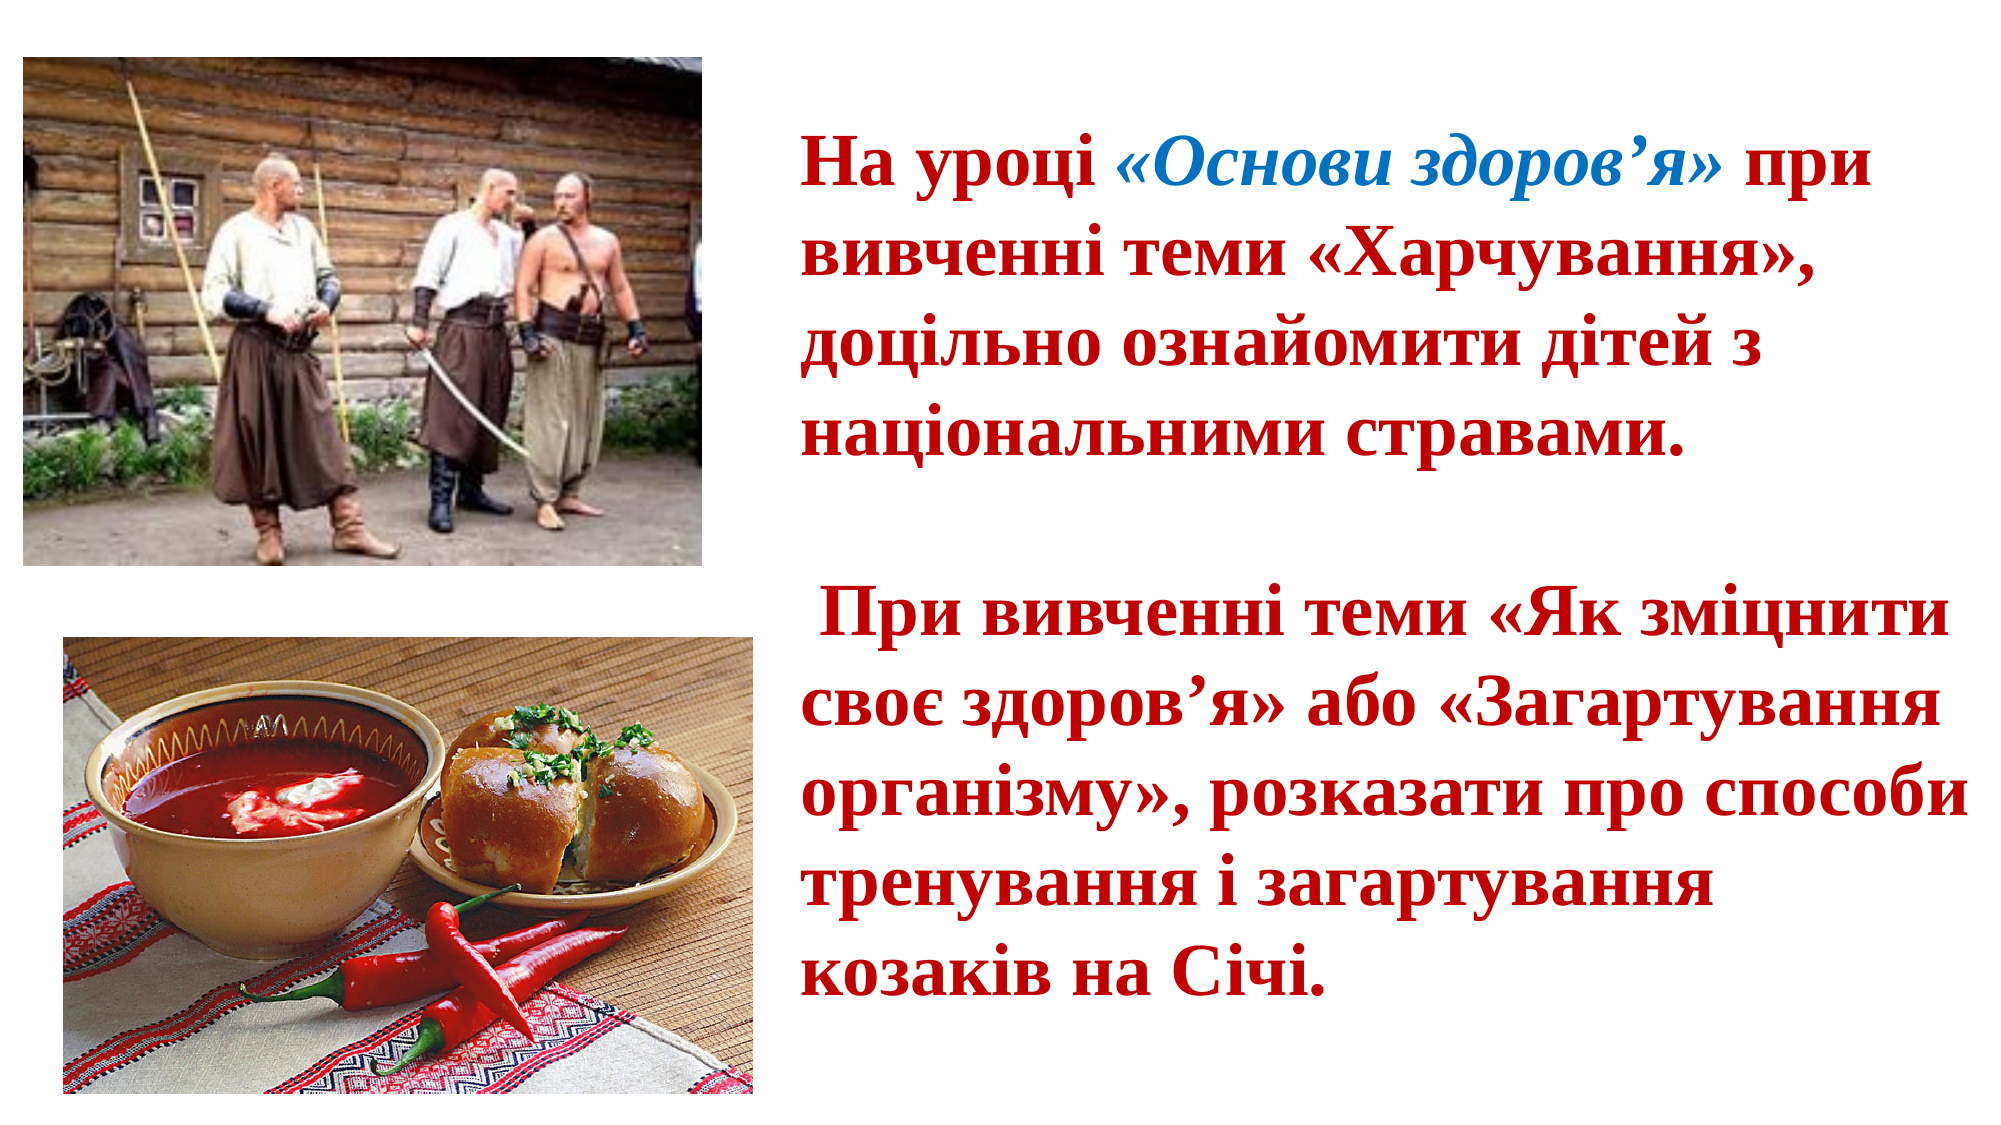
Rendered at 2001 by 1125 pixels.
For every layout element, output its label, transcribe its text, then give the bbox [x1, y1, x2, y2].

picture [63, 637, 753, 1094]
text_box На уроці «Основи здоров’я» при вивченні теми «Харчування», доцільно ознайомити дітей з національними стравами. При вивченні теми «Як зміцнити своє здоров’я» або «Загартування організму», розказати про способи тренування і загартування козаків на Січі. [786, 103, 1988, 1018]
picture [23, 57, 702, 566]
